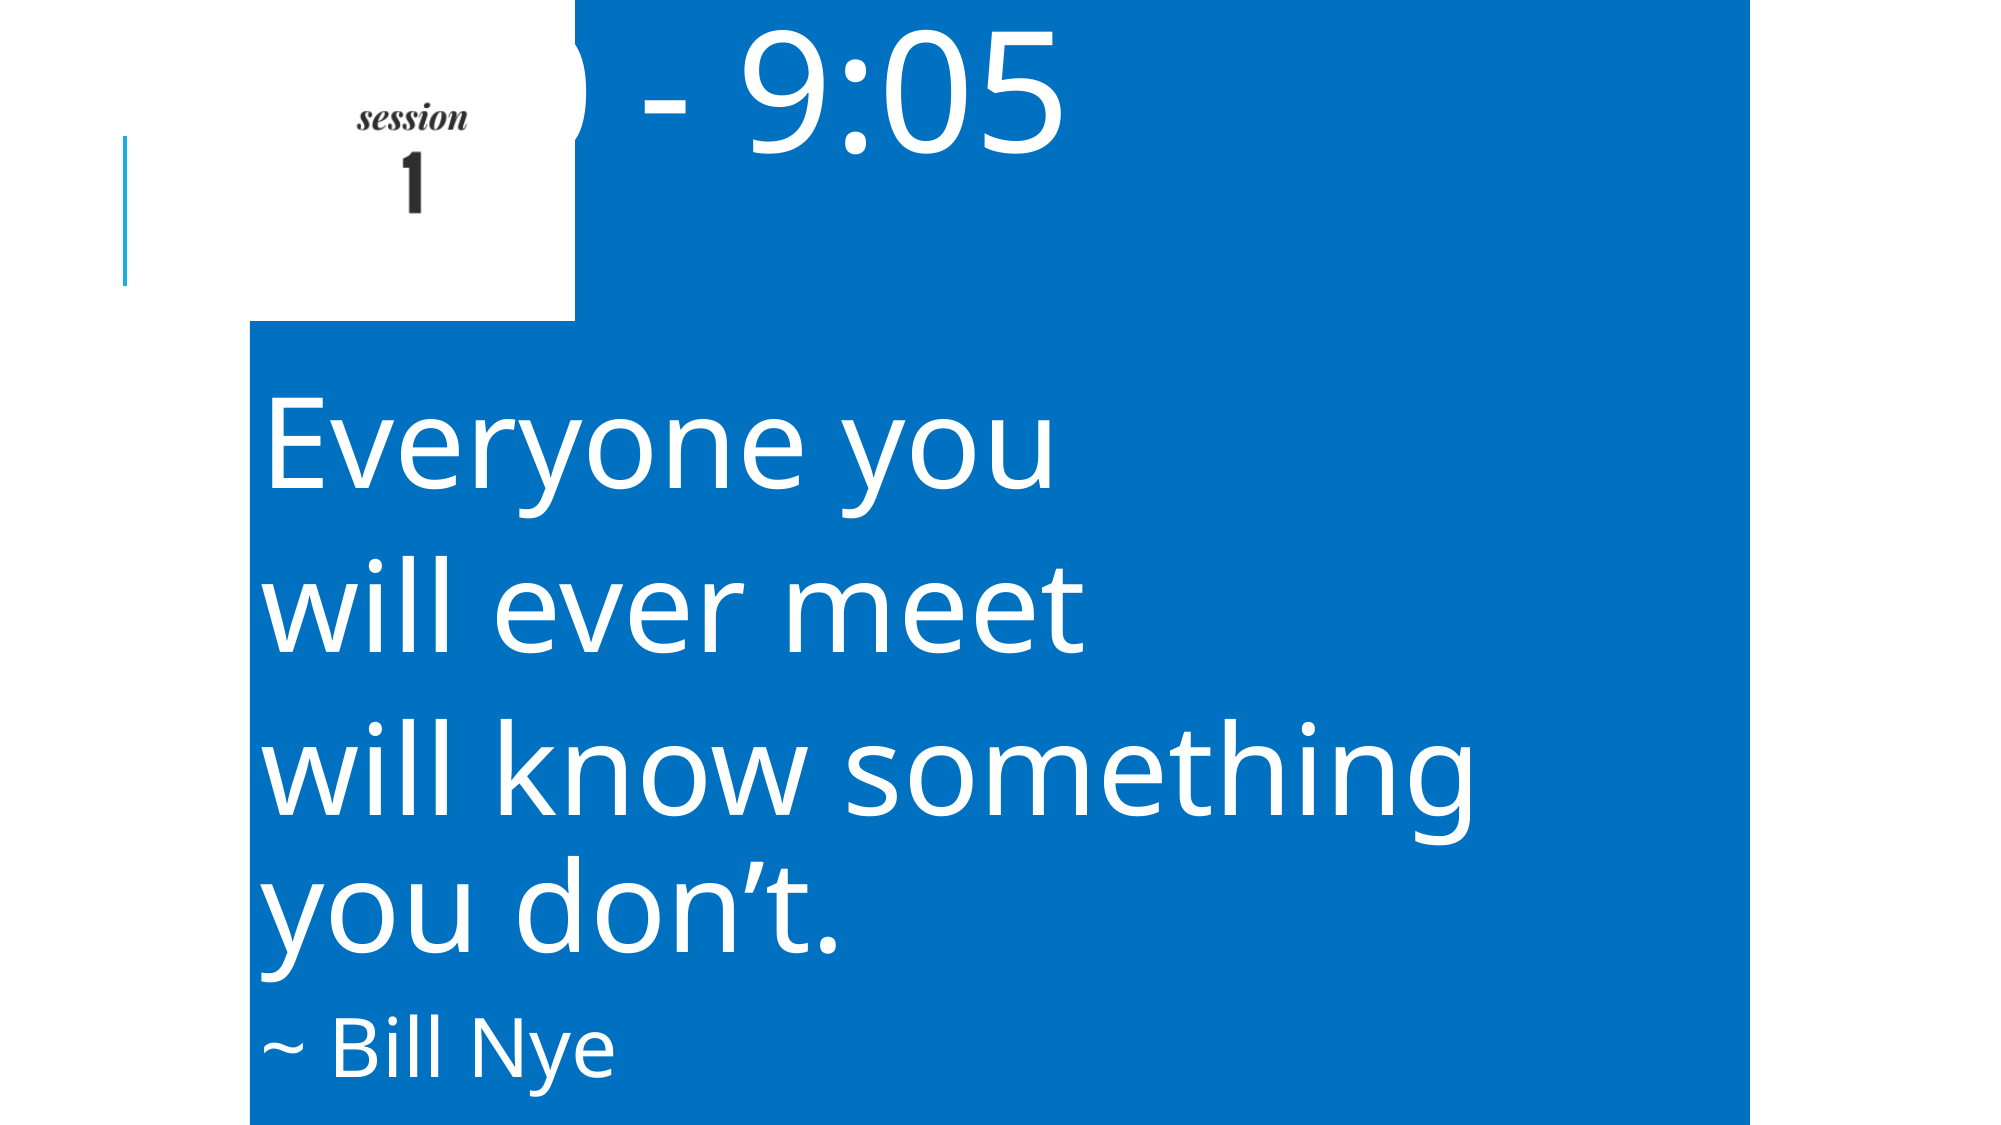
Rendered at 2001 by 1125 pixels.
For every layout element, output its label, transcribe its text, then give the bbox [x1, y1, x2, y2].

list 8:40 - 9:05 Everyone you will ever meet will know something you don’t. ~ Bill Nye [249, 0, 1750, 1125]
picture [249, 0, 576, 321]
